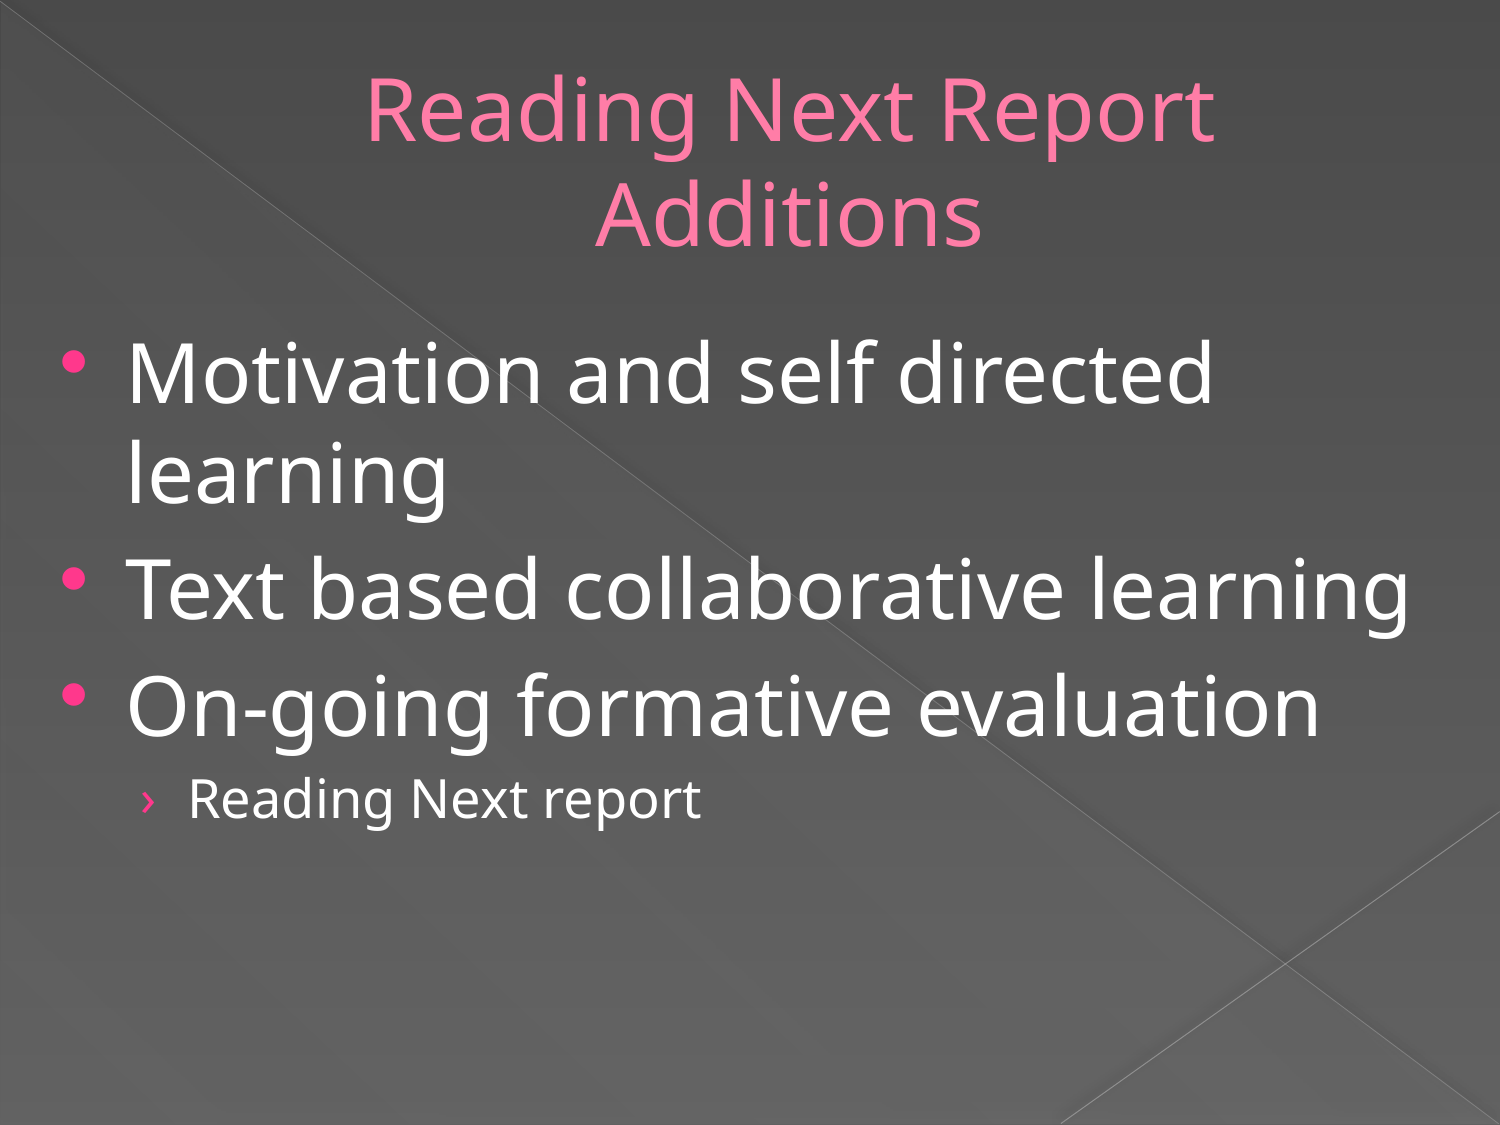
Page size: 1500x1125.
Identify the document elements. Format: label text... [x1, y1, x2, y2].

list Motivation and self directed learning Text based collaborative learning On-going formative evaluation Reading Next report [37, 312, 1500, 1059]
title Reading Next Report Additions [75, 43, 1425, 274]
